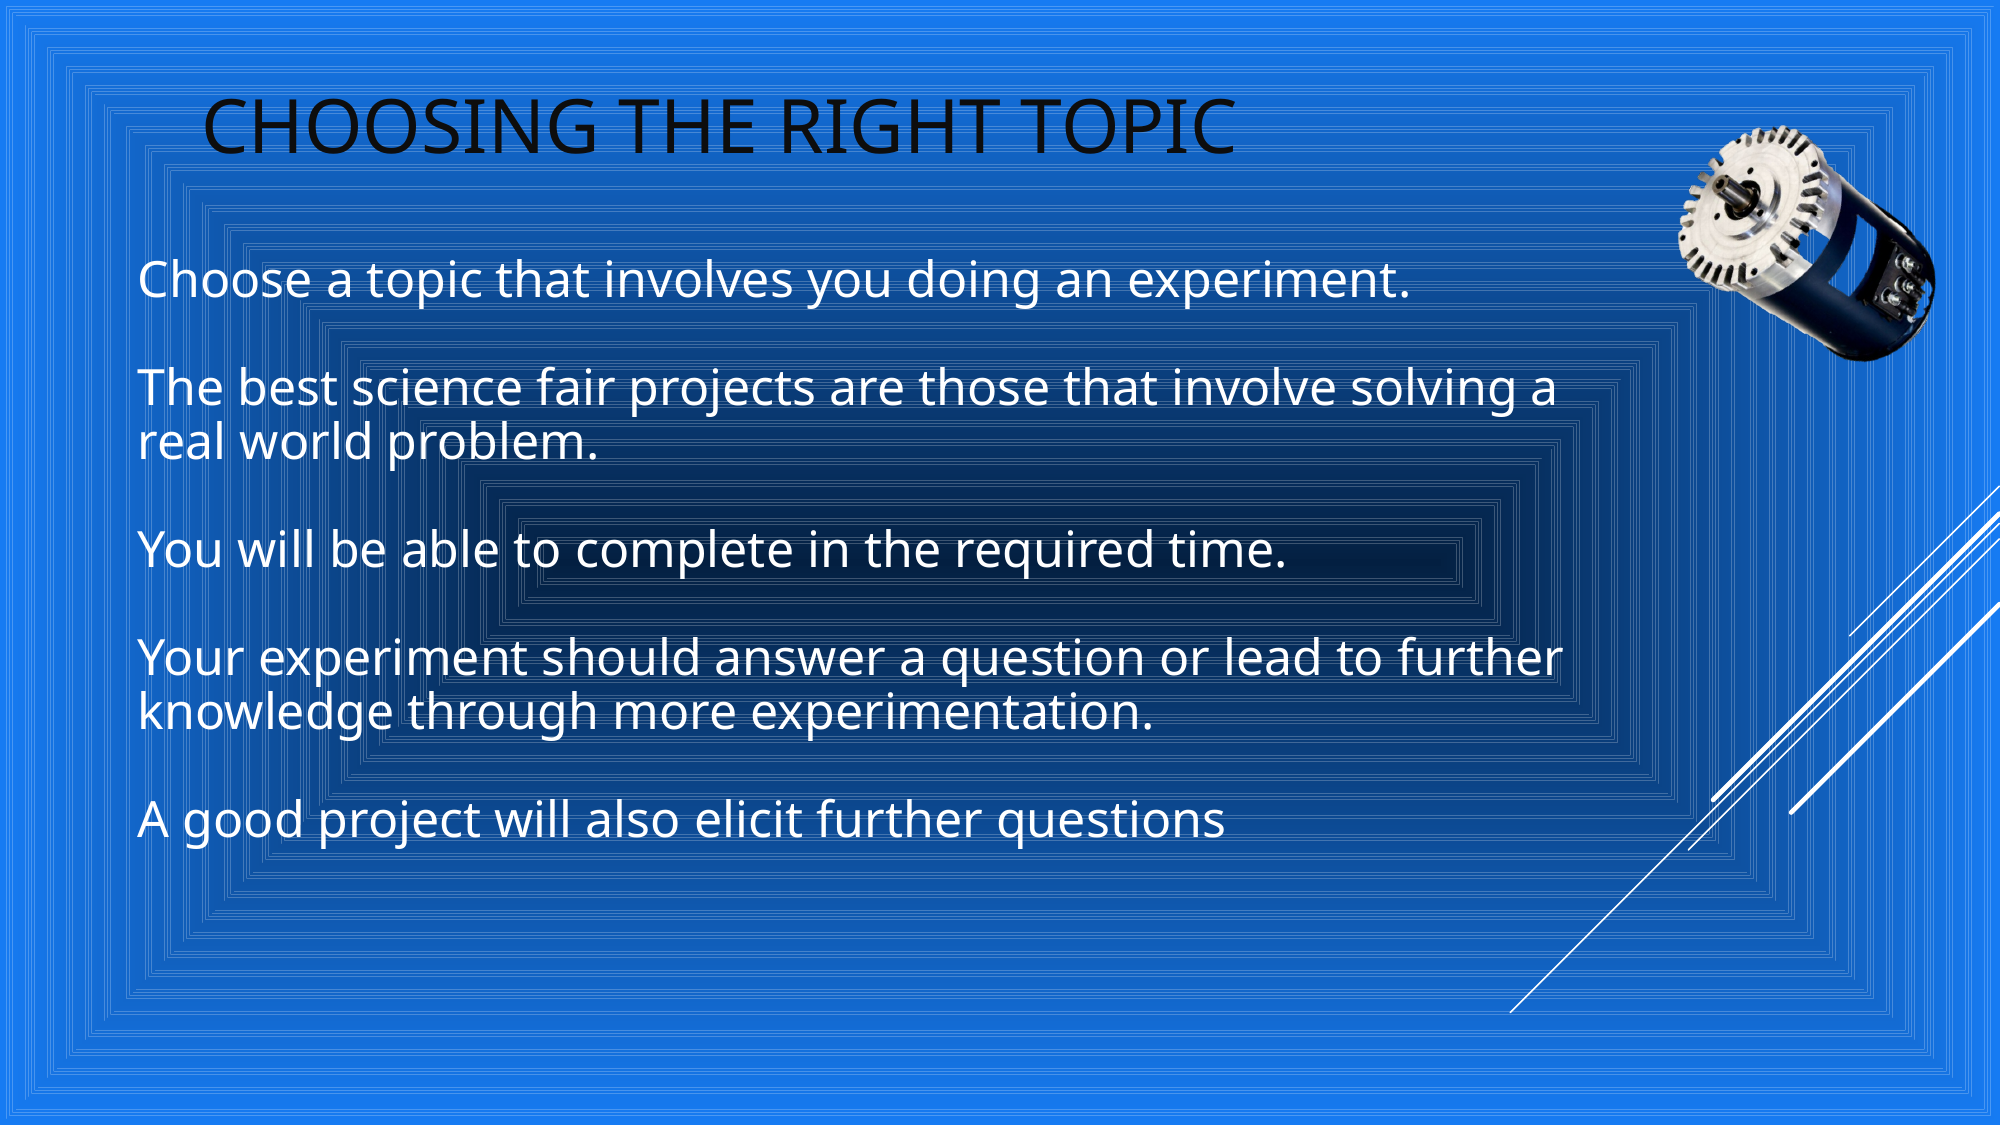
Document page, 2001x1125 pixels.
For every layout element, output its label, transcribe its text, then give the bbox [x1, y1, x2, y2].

text_box Choose a topic that involves you doing an experiment. The best science fair projects are those that involve solving a real world problem. You will be able to complete in the required time. Your experiment should answer a question or lead to further knowledge through more experimentation. A good project will also elicit further questions [122, 247, 1626, 936]
picture [1626, 61, 2000, 435]
title Choosing the Right Topic [19, 0, 1420, 248]
